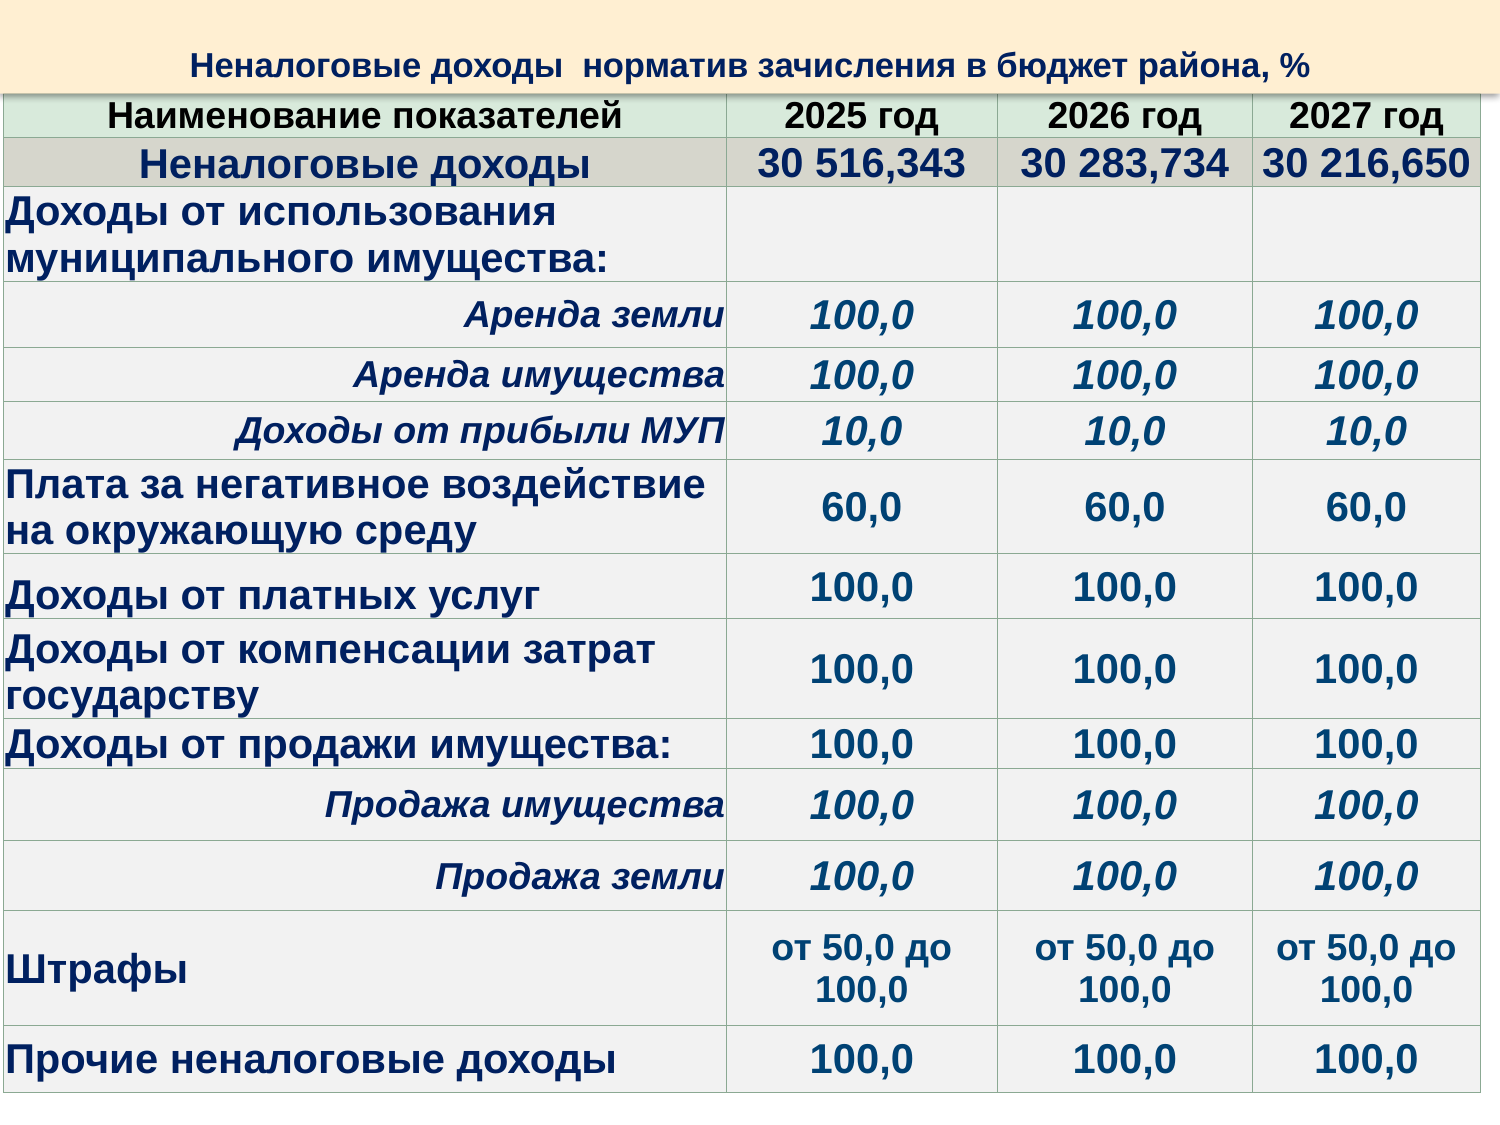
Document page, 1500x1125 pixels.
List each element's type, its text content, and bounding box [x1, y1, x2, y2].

table_cell Прочие неналоговые доходы [4, 1026, 726, 1092]
table_cell 30 216,650 [1253, 138, 1480, 186]
table_header 2025 год [727, 104, 997, 137]
table_cell 100,0 [727, 841, 997, 910]
table_cell Аренда имущества [4, 348, 726, 401]
table_cell Аренда земли [4, 282, 726, 347]
table_cell Доходы от компенсации затрат государству [4, 619, 726, 718]
table_cell 100,0 [1253, 619, 1480, 718]
table_cell 100,0 [1253, 841, 1480, 910]
table_cell 100,0 [727, 554, 997, 618]
table_cell 100,0 [998, 619, 1252, 718]
table_cell 100,0 [1253, 282, 1480, 347]
table_cell 10,0 [1253, 402, 1480, 459]
table_cell 10,0 [998, 402, 1252, 459]
table_cell Неналоговые доходы [4, 138, 726, 186]
table_cell Продажа земли [4, 841, 726, 910]
table_cell 100,0 [727, 282, 997, 347]
table_cell [998, 187, 1252, 281]
table_header Наименование показателей [4, 103, 726, 137]
table_header 2026 год [998, 104, 1252, 137]
table_cell Доходы от платных услуг [4, 554, 726, 618]
table_cell Доходы от прибыли МУП [4, 402, 726, 459]
table_cell от 50,0 до 100,0 [998, 911, 1252, 1025]
table_cell 100,0 [1253, 769, 1480, 840]
table_cell 100,0 [998, 841, 1252, 910]
table_cell 100,0 [998, 554, 1252, 618]
table_cell 100,0 [727, 1026, 997, 1092]
table_cell 100,0 [727, 769, 997, 840]
table_cell 30 516,343 [727, 138, 997, 186]
table_cell [1253, 187, 1480, 281]
table_cell 100,0 [998, 769, 1252, 840]
table_cell 10,0 [727, 402, 997, 459]
table_cell 100,0 [727, 619, 997, 718]
table_cell Продажа имущества [4, 769, 726, 840]
table_cell 100,0 [998, 719, 1252, 768]
table_cell 60,0 [727, 460, 997, 553]
table_cell от 50,0 до 100,0 [727, 911, 997, 1025]
table_cell 100,0 [1253, 1026, 1480, 1092]
table_cell 60,0 [1253, 460, 1480, 553]
table_cell Доходы от продажи имущества: [4, 719, 726, 768]
table_cell [727, 187, 997, 281]
table_cell 100,0 [1253, 719, 1480, 768]
text_box Неналоговые доходы норматив зачисления в бюджет района, % [0, 0, 1500, 94]
table_cell 100,0 [727, 348, 997, 401]
table_header 2027 год [1253, 104, 1480, 137]
table_cell 100,0 [1253, 554, 1480, 618]
table_cell Плата за негативное воздействие на окружающую среду [4, 460, 726, 553]
table_cell 100,0 [998, 1026, 1252, 1092]
table_cell Доходы от использования муниципального имущества: [4, 187, 726, 281]
table_cell 30 283,734 [998, 138, 1252, 186]
table_cell 100,0 [1253, 348, 1480, 401]
table_cell от 50,0 до 100,0 [1253, 911, 1480, 1025]
table_cell 100,0 [998, 282, 1252, 347]
table_cell 100,0 [727, 719, 997, 768]
table_cell Штрафы [4, 911, 726, 1025]
table_cell 60,0 [998, 460, 1252, 553]
table_cell 100,0 [998, 348, 1252, 401]
